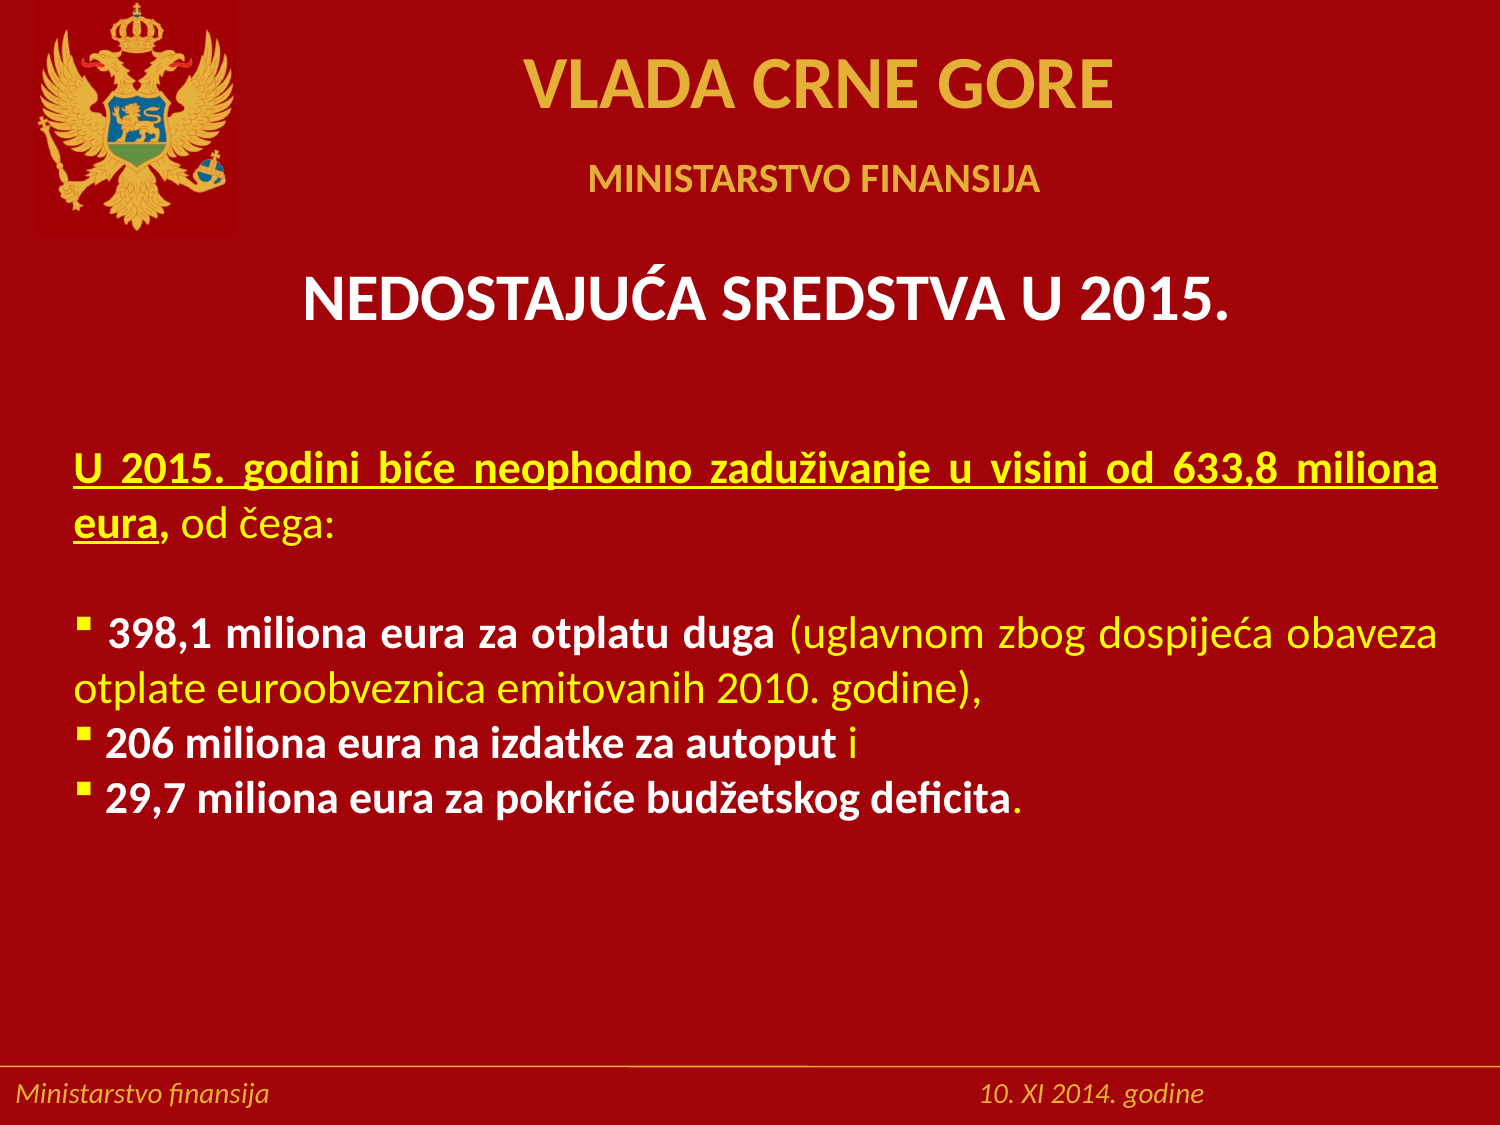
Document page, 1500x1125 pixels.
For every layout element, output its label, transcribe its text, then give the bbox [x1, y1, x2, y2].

title VLADA CRNE GORE Ministarstvo finansija [238, 0, 1383, 235]
subtitle Ministarstvo finansija 10. XI 2014. godine [0, 1072, 1500, 1125]
picture [34, 0, 237, 235]
text_box NEDOSTAJUĆA SREDSTVA U 2015. [93, 246, 1442, 341]
text_box U 2015. godini biće neophodno zaduživanje u visini od 633,8 miliona eura, od čega: 398,1 miliona eura za otplatu duga (uglavnom zbog dospijeća obaveza otplate euroobveznica emitovanih 2010. godine), 206 miliona eura na izdatke za autoput i 29,7 miliona eura za pokriće budžetskog deficita. [58, 375, 1453, 885]
